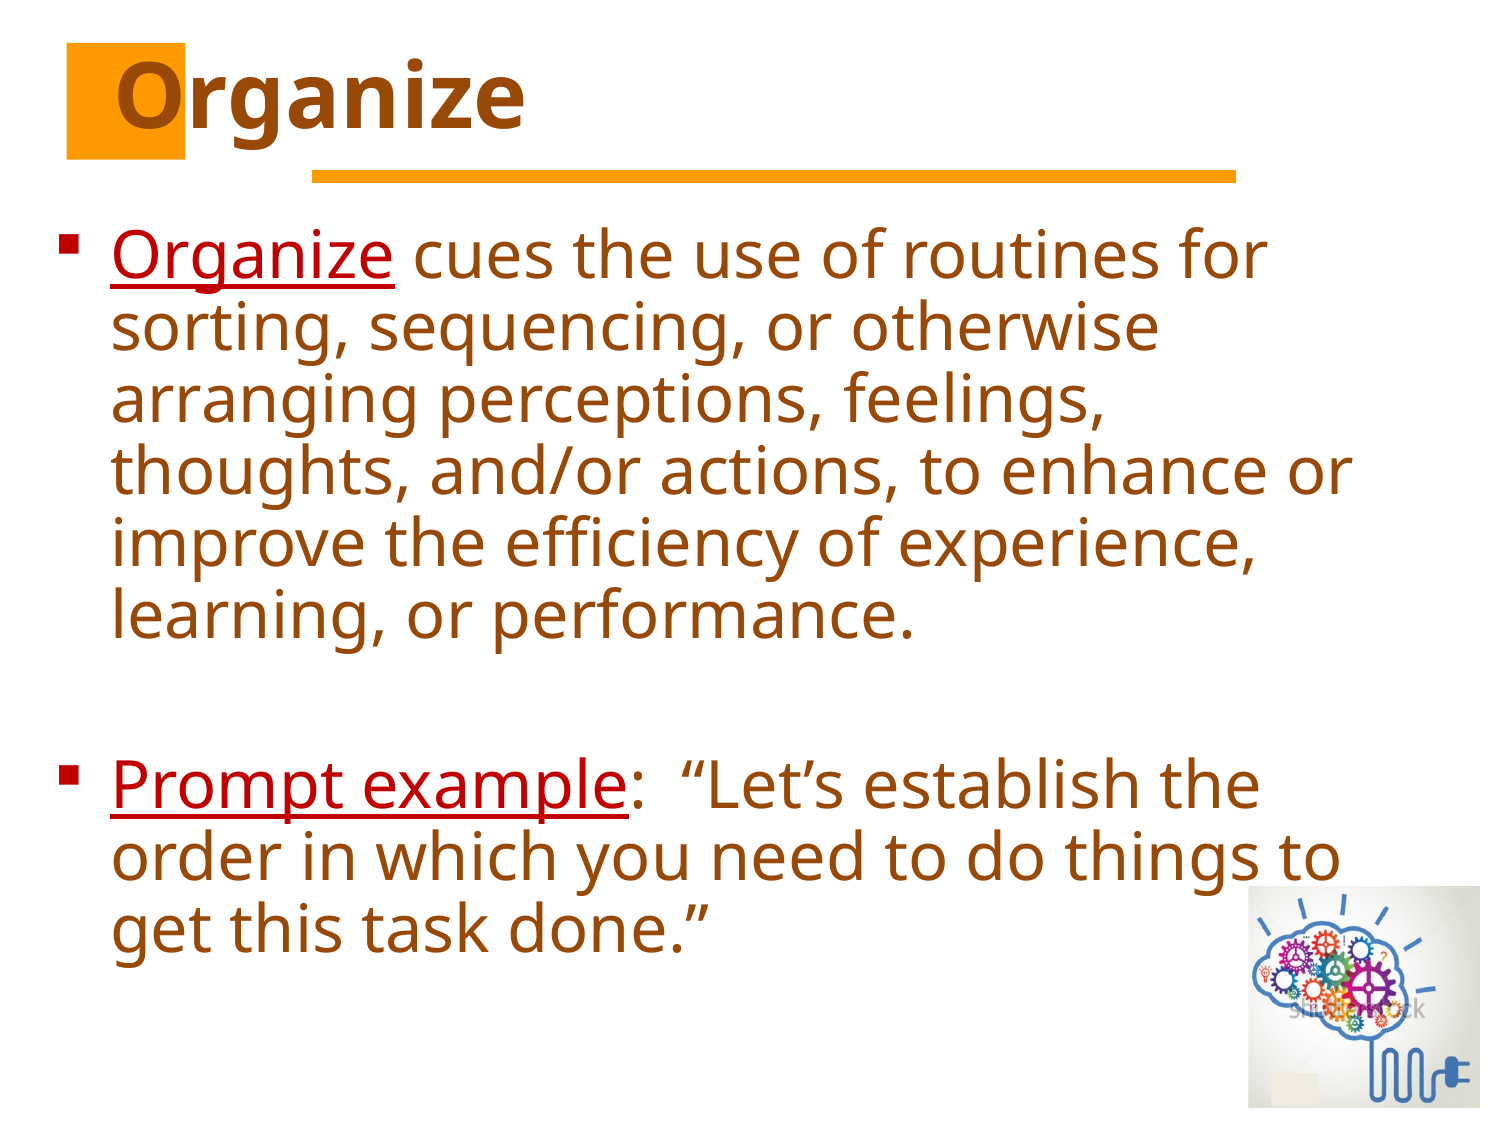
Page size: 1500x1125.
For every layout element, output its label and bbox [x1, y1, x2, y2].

text_box [1247, 886, 1483, 1108]
text_box [64, 41, 188, 162]
list [38, 213, 1423, 1010]
title [98, 30, 654, 154]
